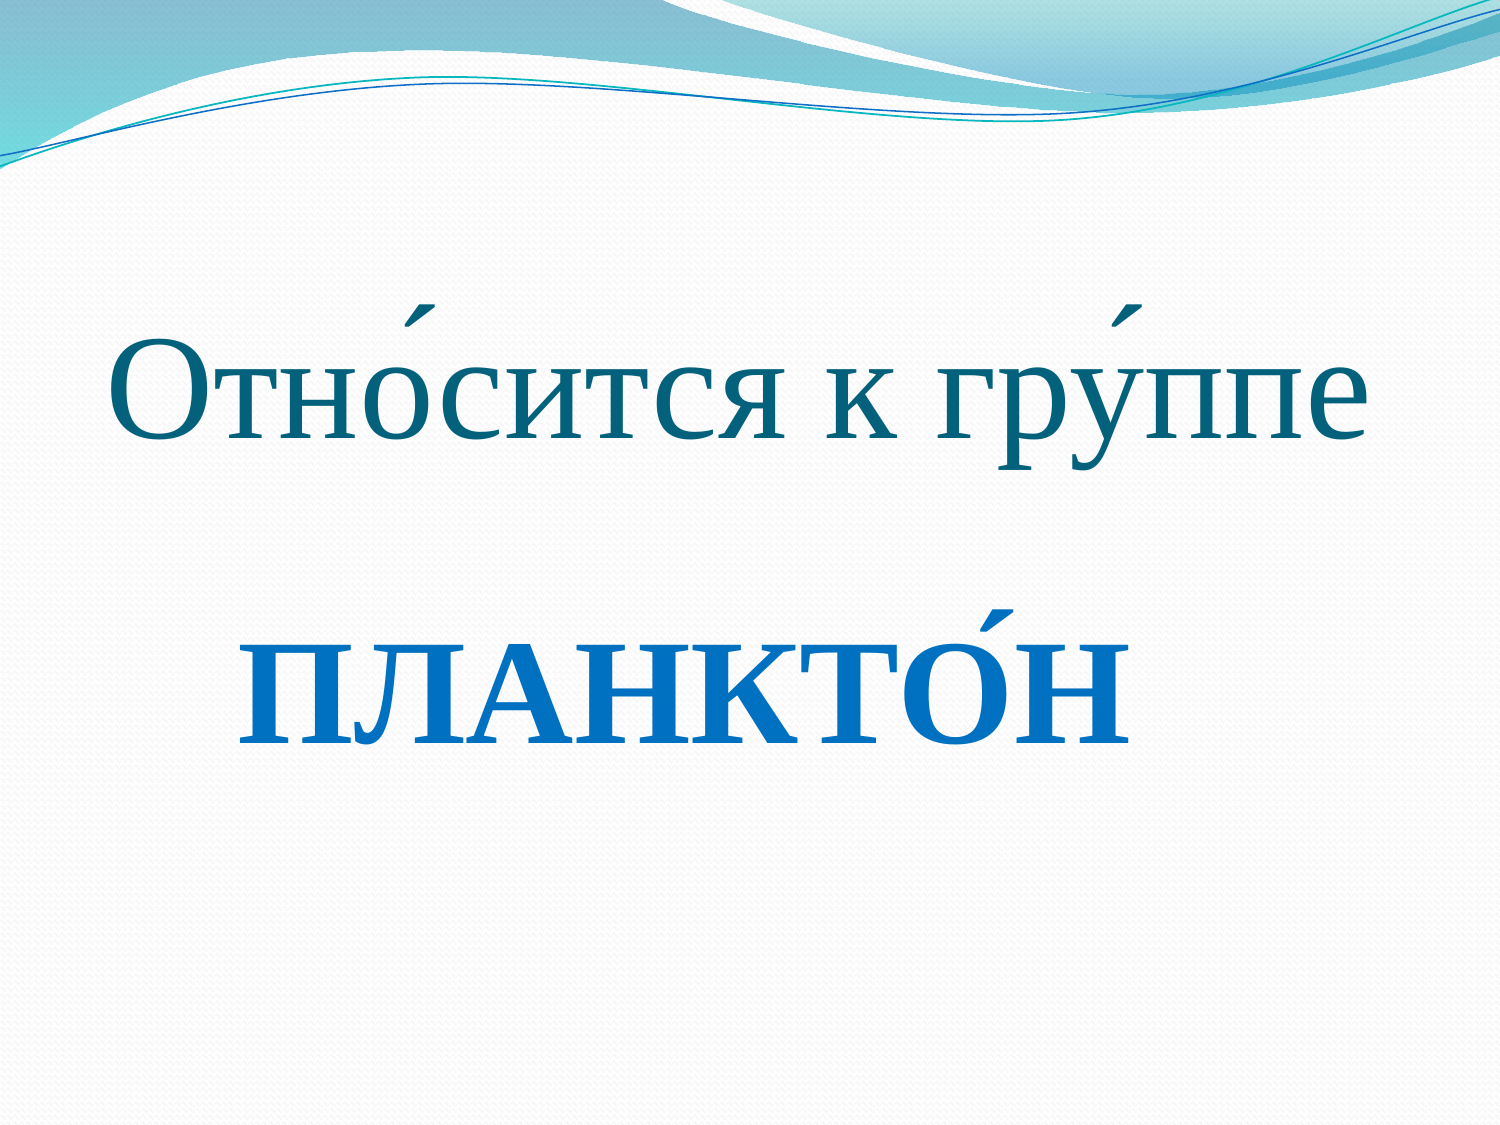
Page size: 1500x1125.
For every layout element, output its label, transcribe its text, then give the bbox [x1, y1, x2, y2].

title Отно́сится к гру́ппе [105, 281, 1456, 469]
list ПЛАНКТО́Н [222, 585, 1500, 1125]
